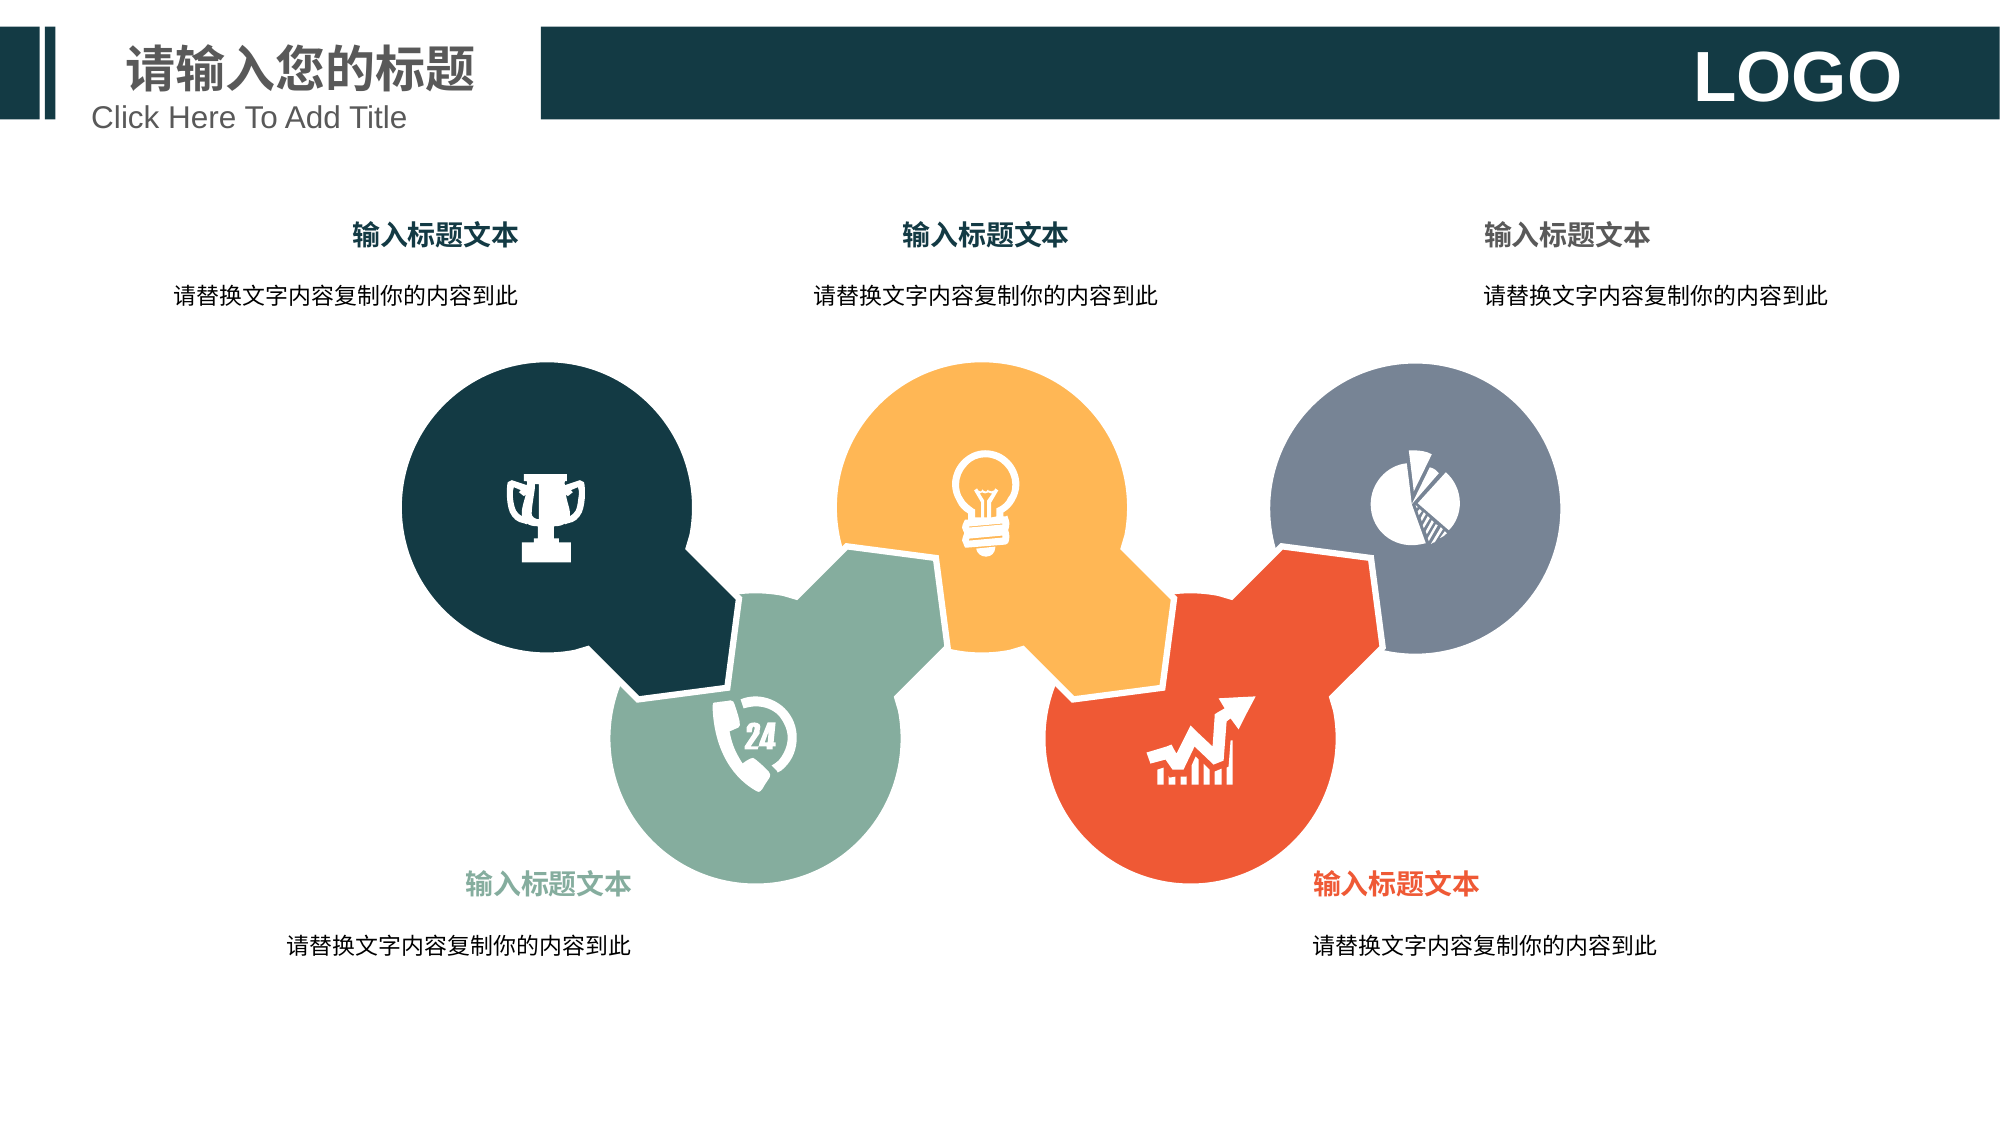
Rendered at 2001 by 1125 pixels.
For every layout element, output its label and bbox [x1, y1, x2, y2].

text_box [120, 205, 534, 355]
text_box [591, 552, 995, 849]
text_box [871, 355, 1168, 747]
text_box [1298, 855, 1712, 1005]
text_box [436, 343, 733, 747]
text_box [233, 855, 647, 1005]
text_box [779, 205, 1193, 355]
text_box [1026, 552, 1430, 849]
text_box [1267, 360, 1564, 657]
text_box [1469, 205, 1883, 355]
